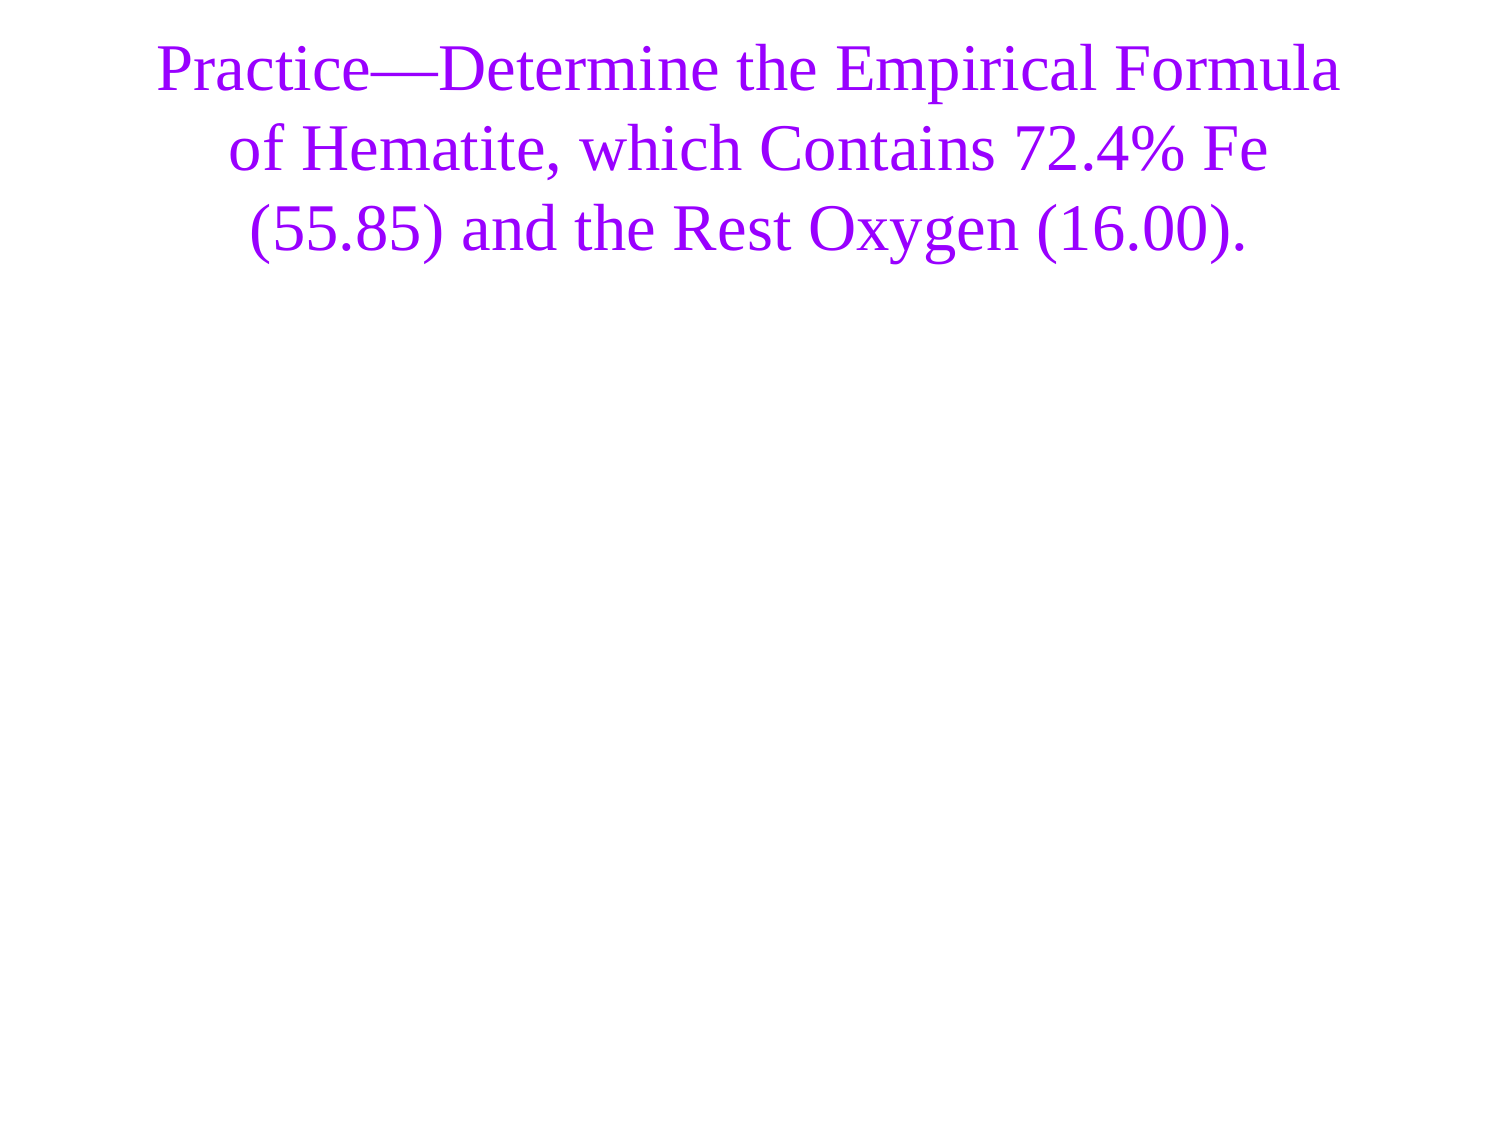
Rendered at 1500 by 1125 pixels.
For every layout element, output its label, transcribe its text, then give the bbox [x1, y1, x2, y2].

text_box Practice—Determine the Empirical Formula of Hematite, which Contains 72.4% Fe (55.85) and the Rest Oxygen (16.00). [112, 49, 1388, 238]
